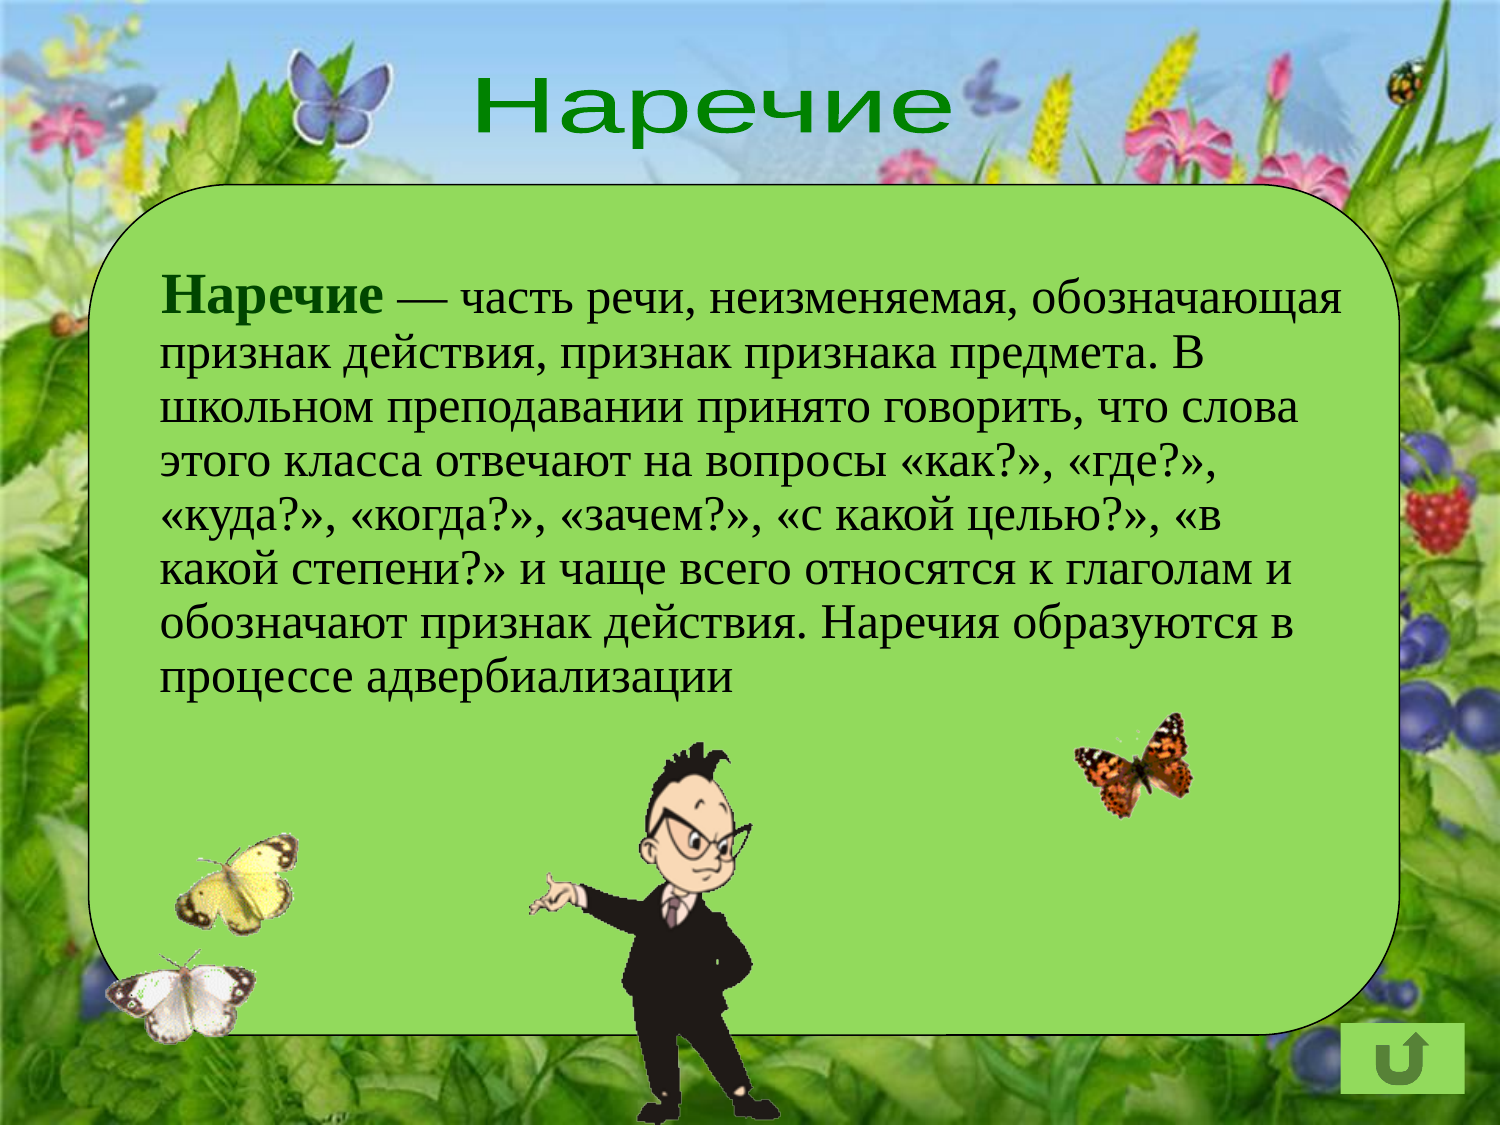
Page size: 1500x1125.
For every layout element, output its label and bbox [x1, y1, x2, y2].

text_box [88, 184, 1400, 1036]
text_box [0, 0, 1500, 75]
text_box [1340, 1023, 1465, 1094]
picture [0, 75, 1500, 1125]
